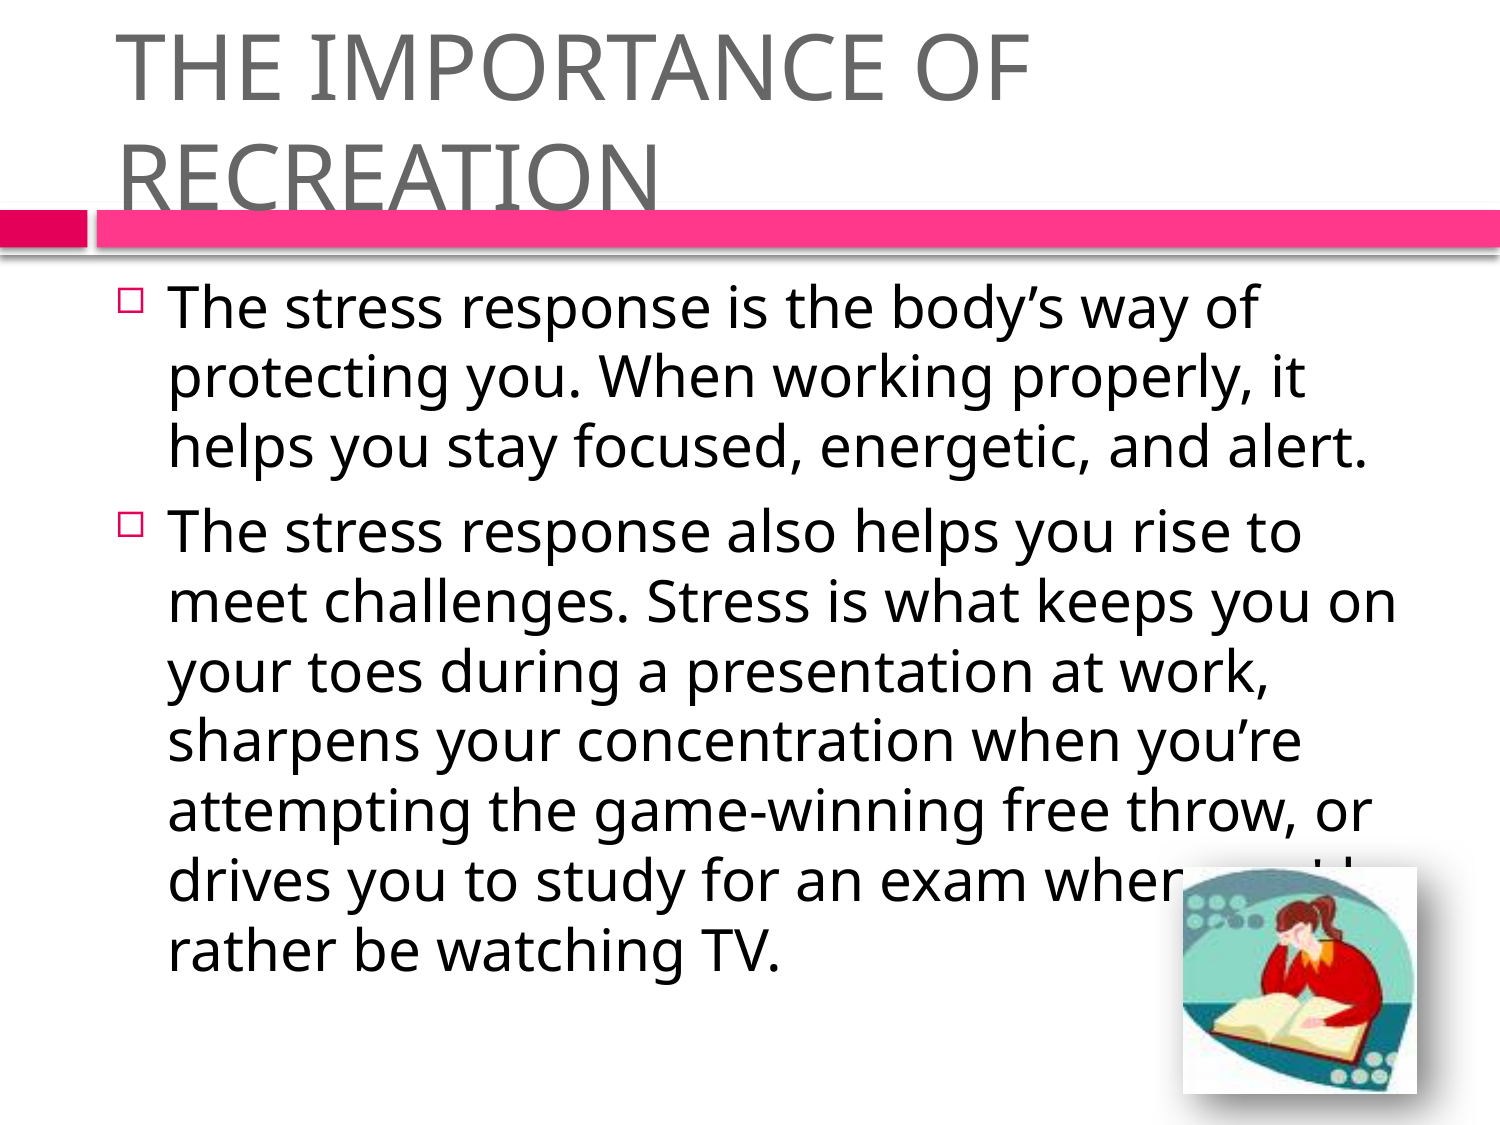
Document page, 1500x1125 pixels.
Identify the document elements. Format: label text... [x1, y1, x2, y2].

title THE IMPORTANCE OF RECREATION [100, 37, 1438, 200]
picture [1183, 866, 1417, 1094]
list The stress response is the body’s way of protecting you. When working properly, it helps you stay focused, energetic, and alert. The stress response also helps you rise to meet challenges. Stress is what keeps you on your toes during a presentation at work, sharpens your concentration when you’re attempting the game-winning free throw, or drives you to study for an exam when you'd rather be watching TV. [100, 262, 1438, 1000]
